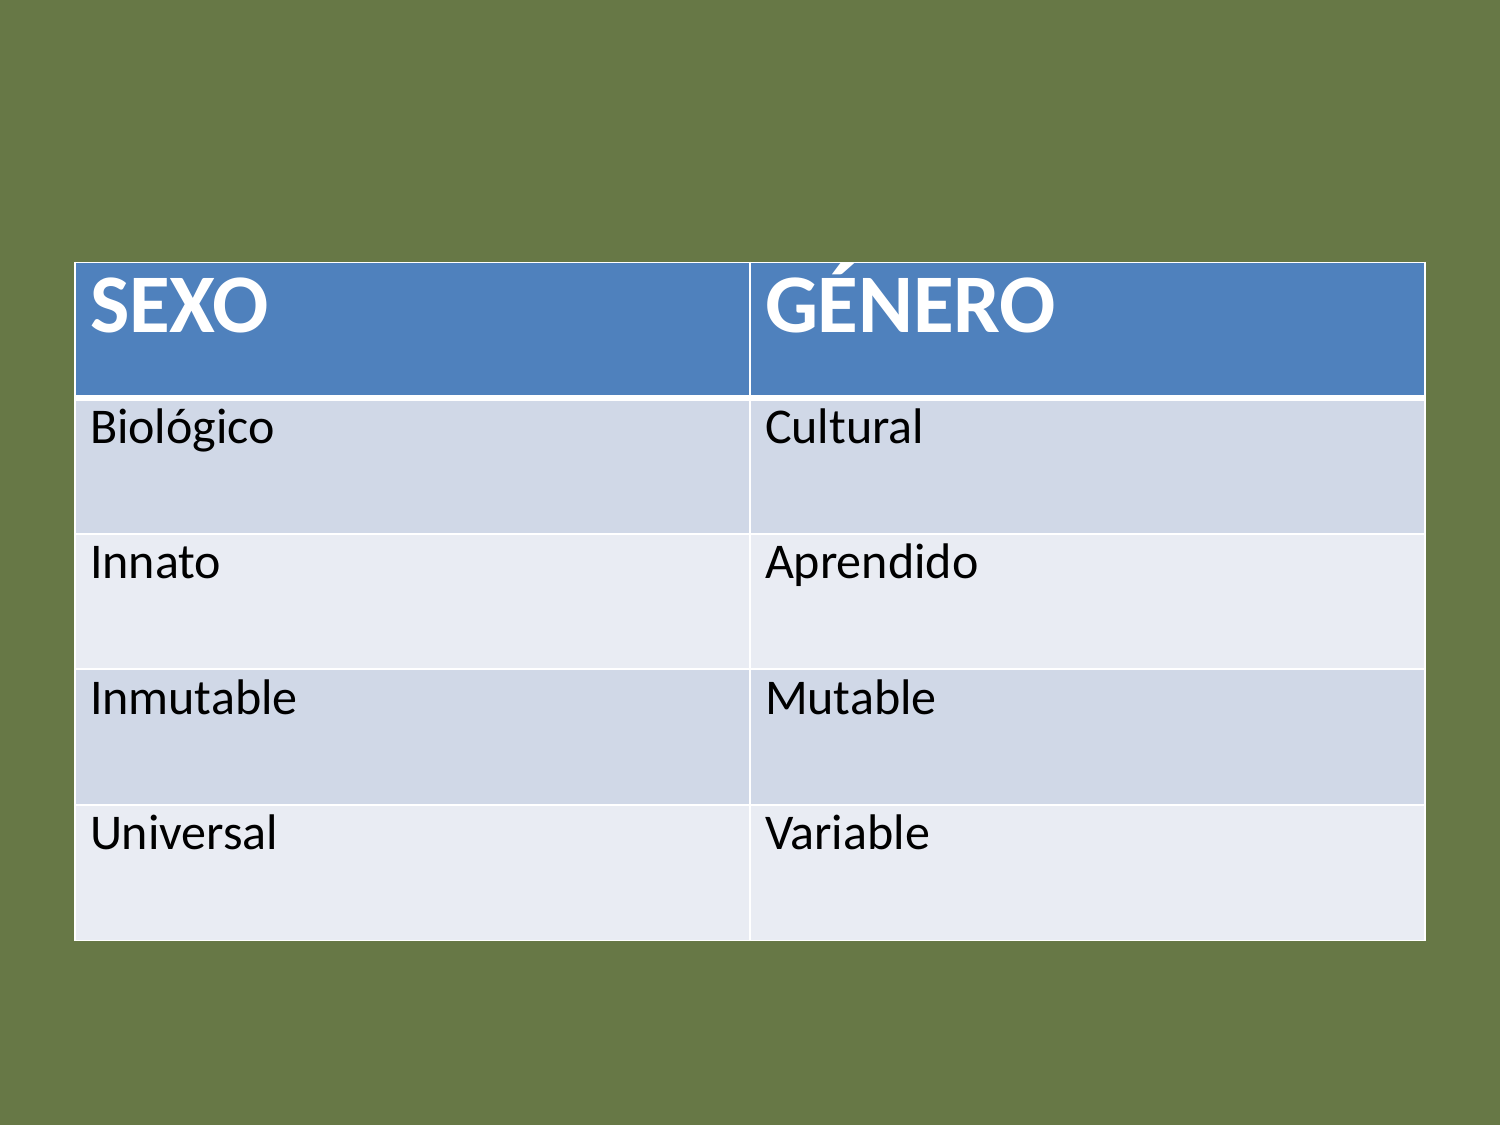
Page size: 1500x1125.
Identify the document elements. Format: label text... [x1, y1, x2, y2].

table_cell Innato [76, 535, 749, 668]
table_cell Variable [751, 806, 1424, 940]
table_cell Cultural [751, 401, 1424, 533]
table_header SEXO [76, 263, 749, 395]
table_cell Aprendido [751, 535, 1424, 668]
table_cell Biológico [76, 401, 749, 533]
table_cell Mutable [751, 670, 1424, 804]
table_cell Inmutable [76, 670, 749, 804]
table_header GÉNERO [751, 263, 1424, 395]
table_cell Universal [76, 806, 749, 940]
